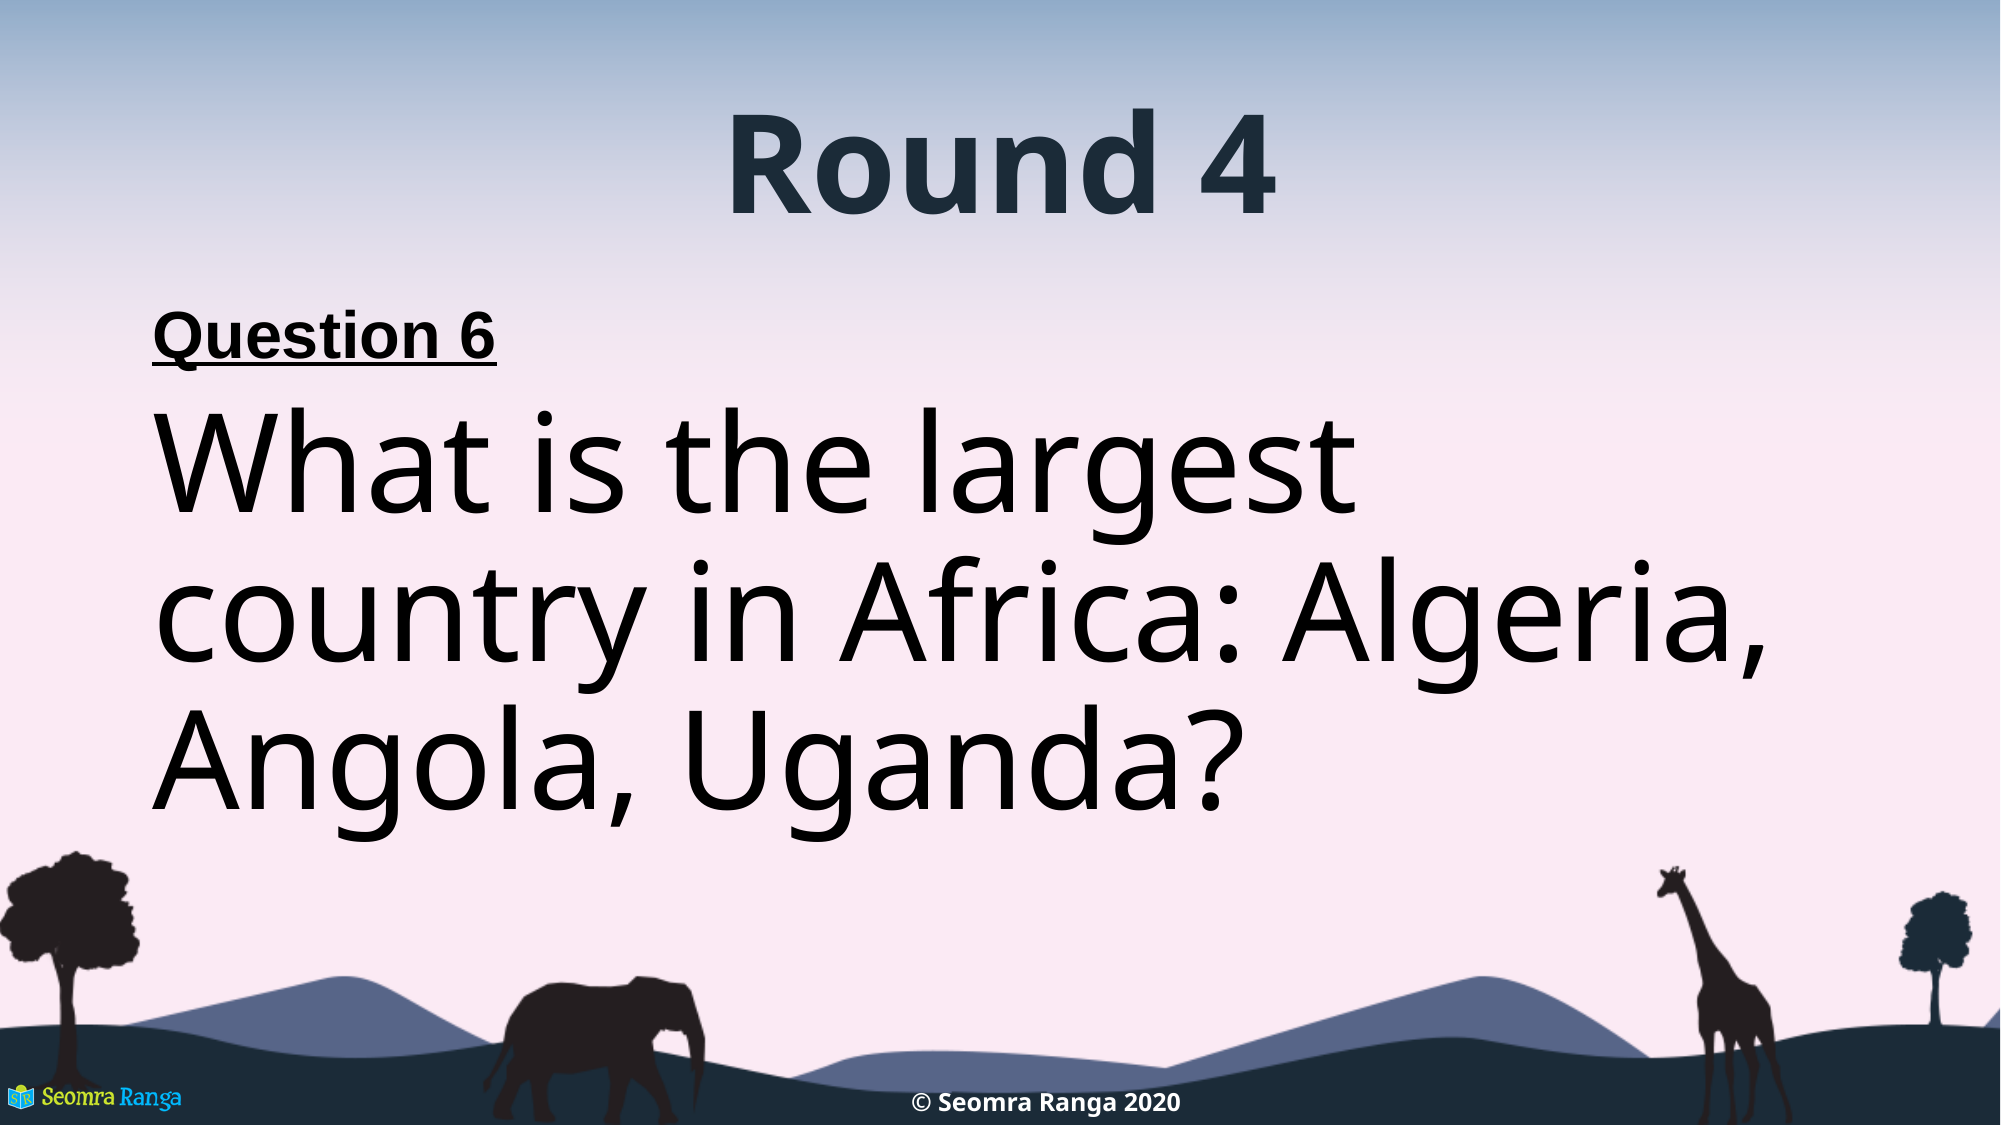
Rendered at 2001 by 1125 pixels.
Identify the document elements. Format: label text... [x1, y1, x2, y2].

list Question 6 What is the largest country in Africa: Algeria, Angola, Uganda? [137, 293, 1863, 1014]
title Round 4 [137, 59, 1863, 278]
picture [0, 0, 2001, 1125]
text_box © Seomra Ranga 2020 www.seomraranga.com [762, 1079, 1330, 1125]
